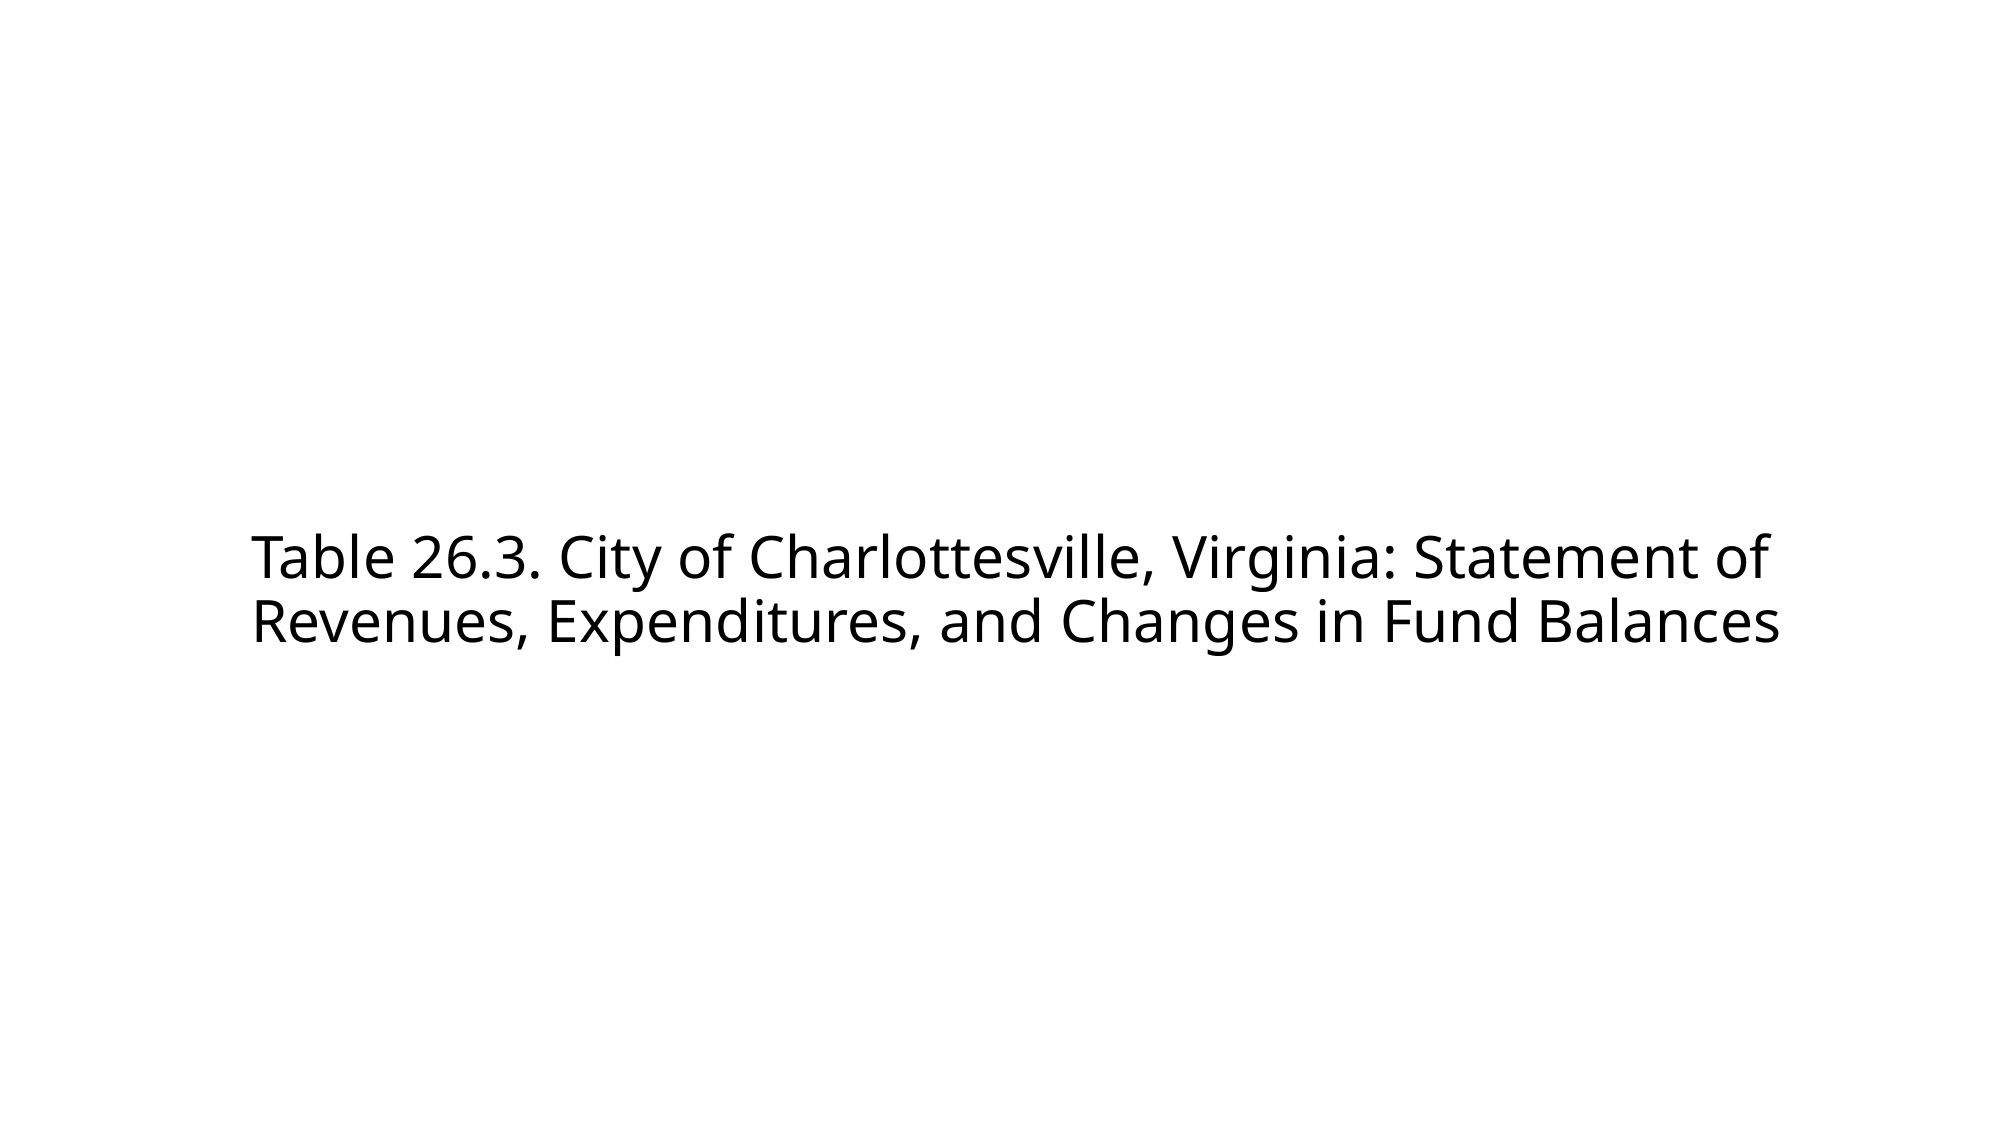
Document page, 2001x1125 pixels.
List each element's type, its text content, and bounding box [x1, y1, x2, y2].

title Table 26.3. City of Charlottesville, Virginia: Statement of Revenues, Expenditures, and Changes in Fund Balances [236, 518, 1962, 736]
